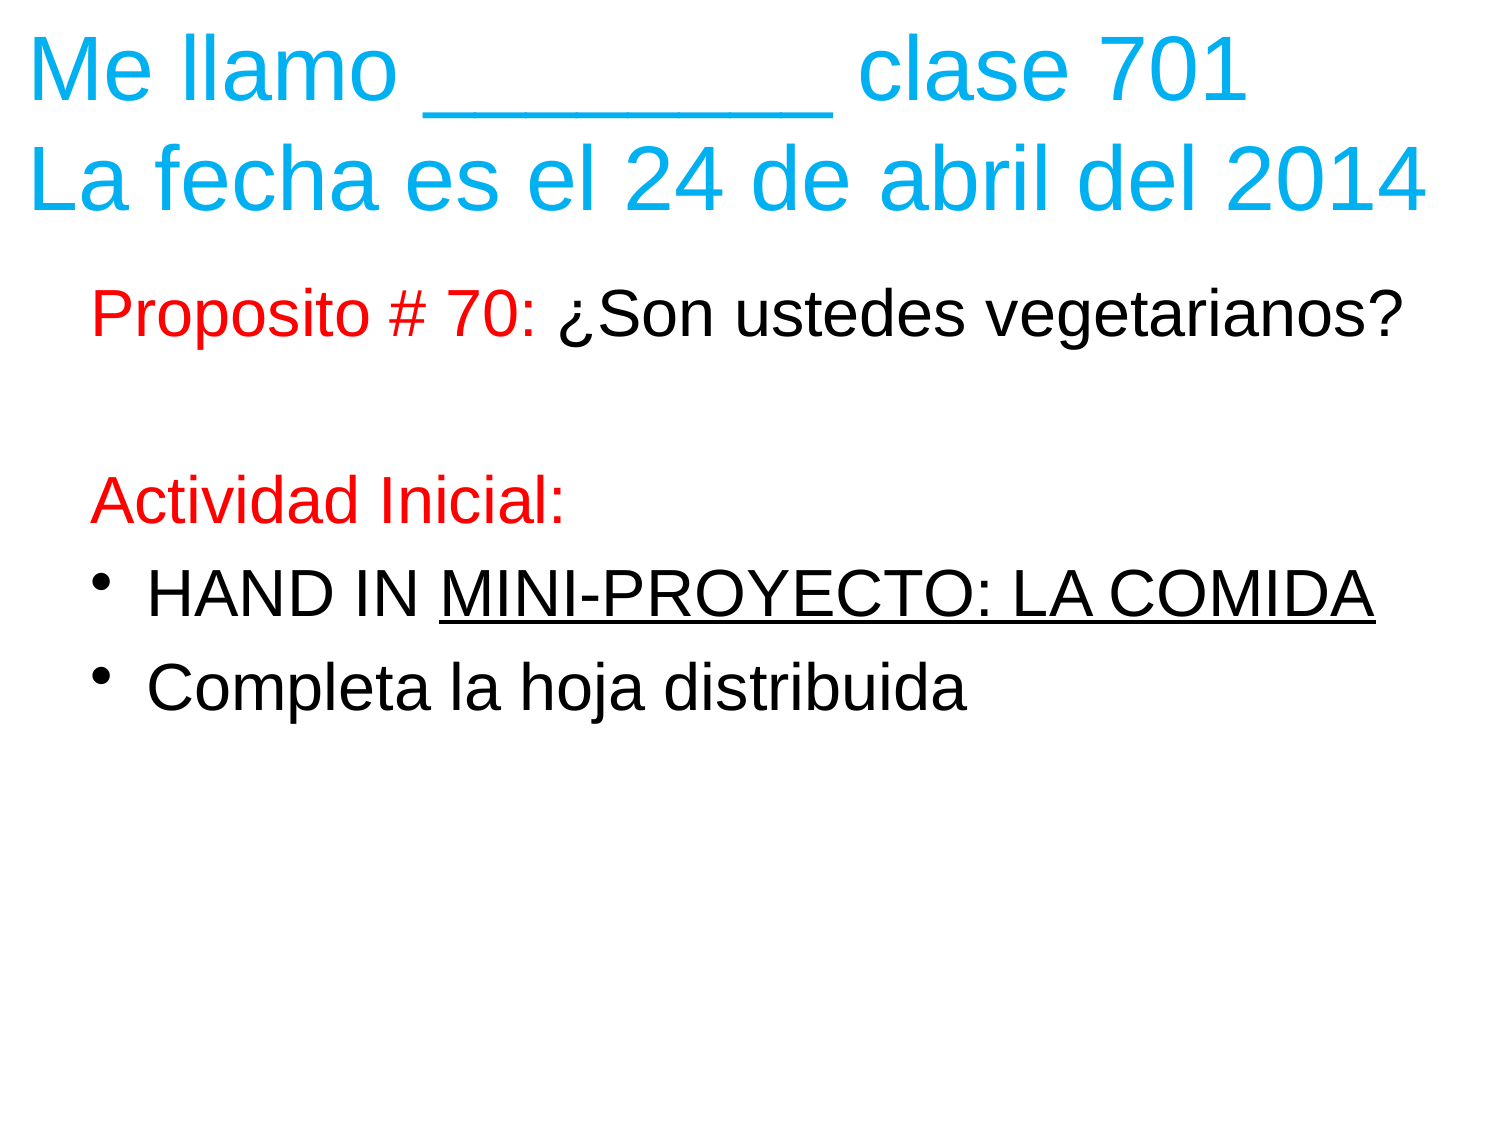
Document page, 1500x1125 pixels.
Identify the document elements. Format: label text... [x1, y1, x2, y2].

title Me llamo ________ clase 701 La fecha es el 24 de abril del 2014 [12, 24, 1500, 213]
list Proposito # 70: ¿Son ustedes vegetarianos? Actividad Inicial: HAND IN MINI-PROYECTO: LA COMIDA Completa la hoja distribuida [75, 262, 1425, 1005]
